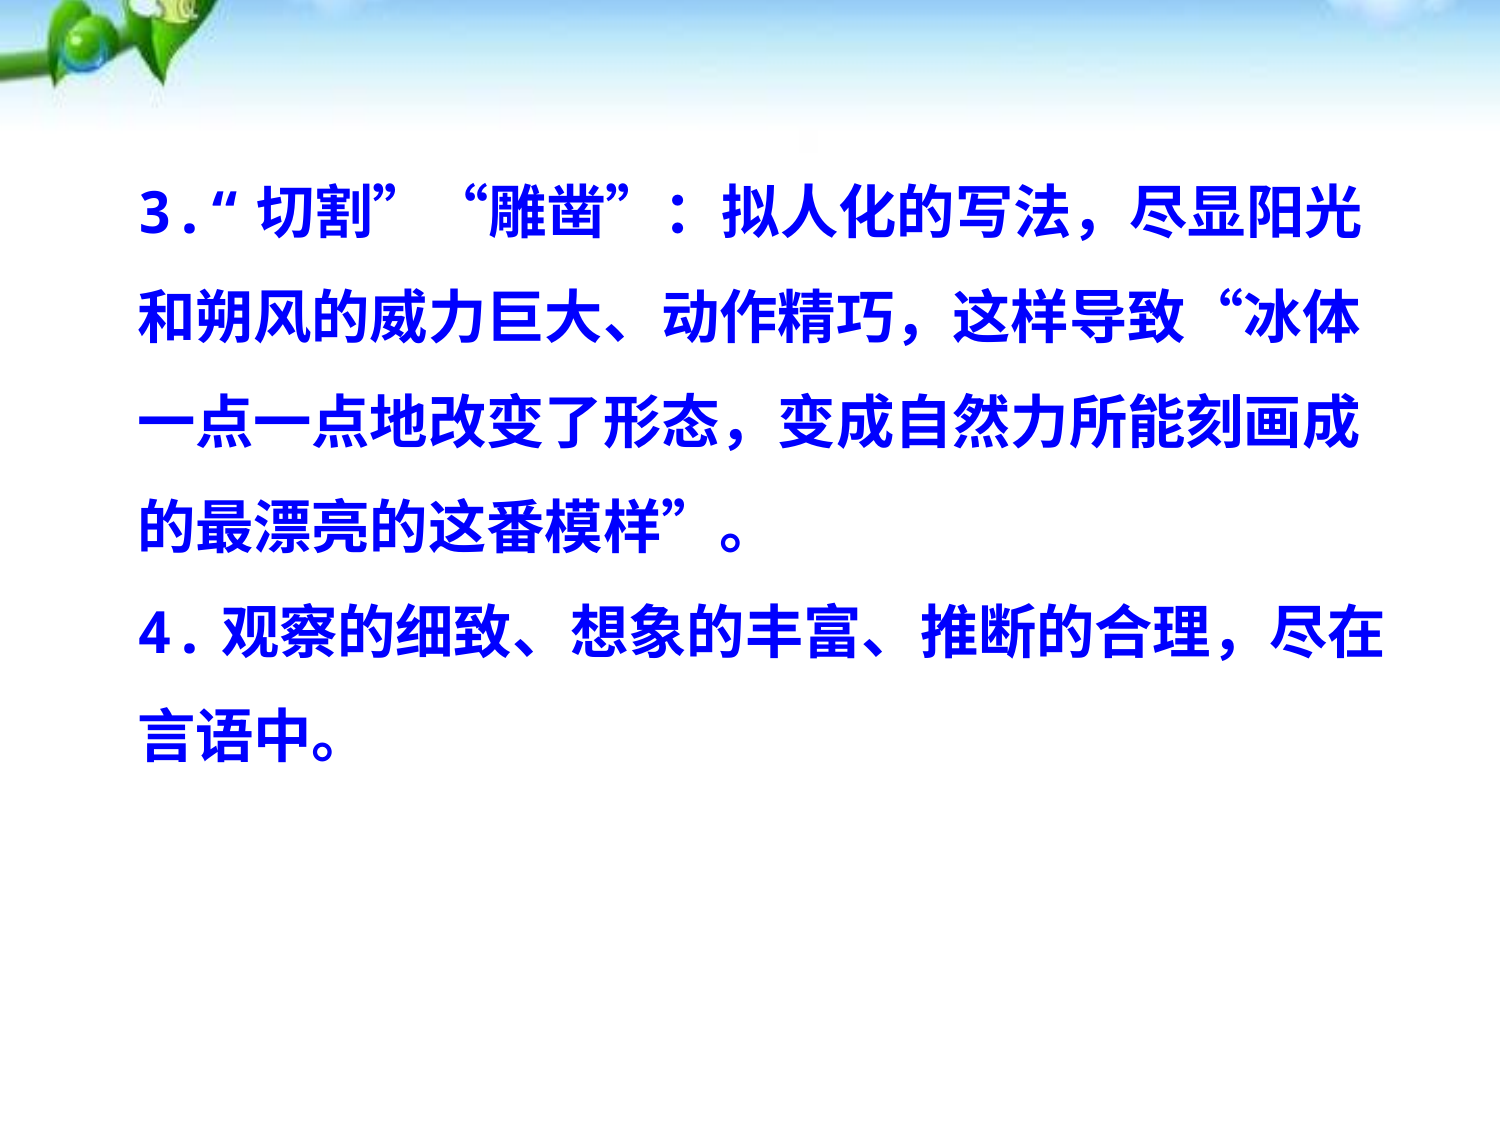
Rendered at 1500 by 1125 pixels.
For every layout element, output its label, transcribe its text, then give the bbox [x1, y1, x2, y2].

picture [0, 0, 1500, 1125]
text_box 3.“切割”“雕凿”：拟人化的写法，尽显阳光和朔风的威力巨大、动作精巧，这样导致“冰体一点一点地改变了形态，变成自然力所能刻画成的最漂亮的这番模样”。 4.观察的细致、想象的丰富、推断的合理，尽在言语中。 [122, 132, 1418, 777]
